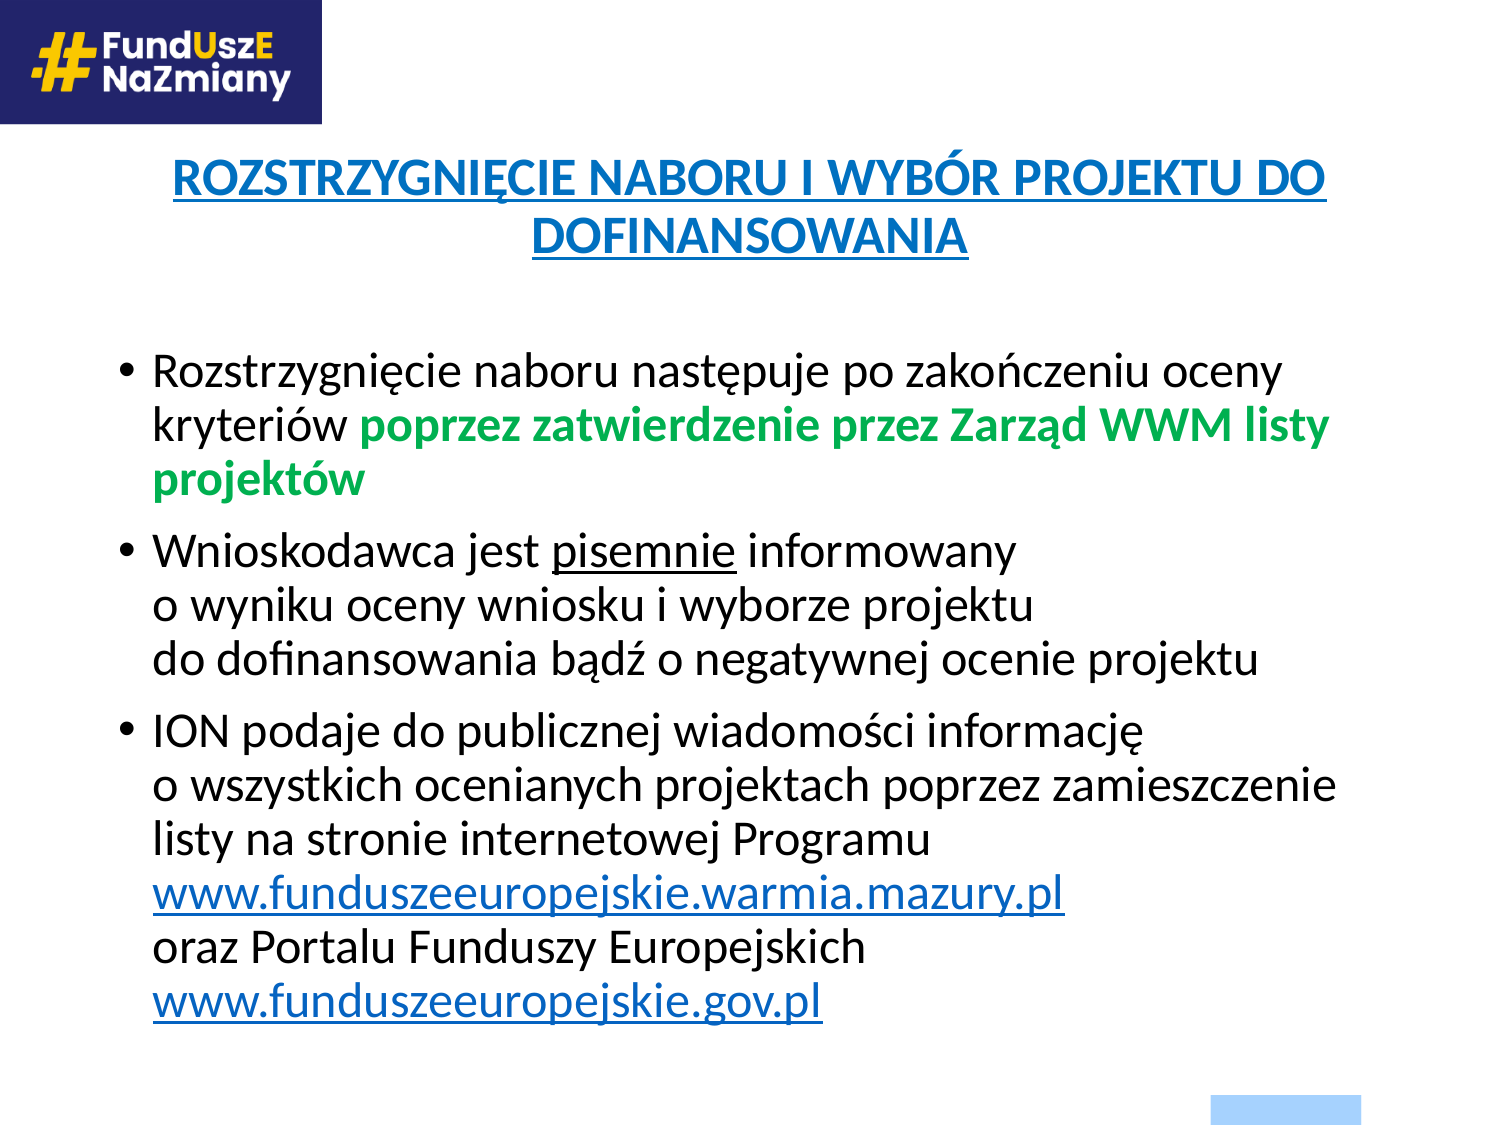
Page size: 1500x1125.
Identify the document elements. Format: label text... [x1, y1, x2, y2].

picture [0, 0, 1500, 1125]
title ROZSTRZYGNIĘCIE NABORU I WYBÓR PROJEKTU DO DOFINANSOWANIA [103, 139, 1397, 319]
list Rozstrzygnięcie naboru następuje po zakończeniu oceny kryteriów poprzez zatwierdzenie przez Zarząd WWM listy projektów Wnioskodawca jest pisemnie informowany o wyniku oceny wniosku i wyborze projektu do dofinansowania bądź o negatywnej ocenie projektu ION podaje do publicznej wiadomości informację o wszystkich ocenianych projektach poprzez zamieszczenie listy na stronie internetowej Programu www.funduszeeuropejskie.warmia.mazury.pl oraz Portalu Funduszy Europejskich www.funduszeeuropejskie.gov.pl [103, 337, 1397, 1048]
